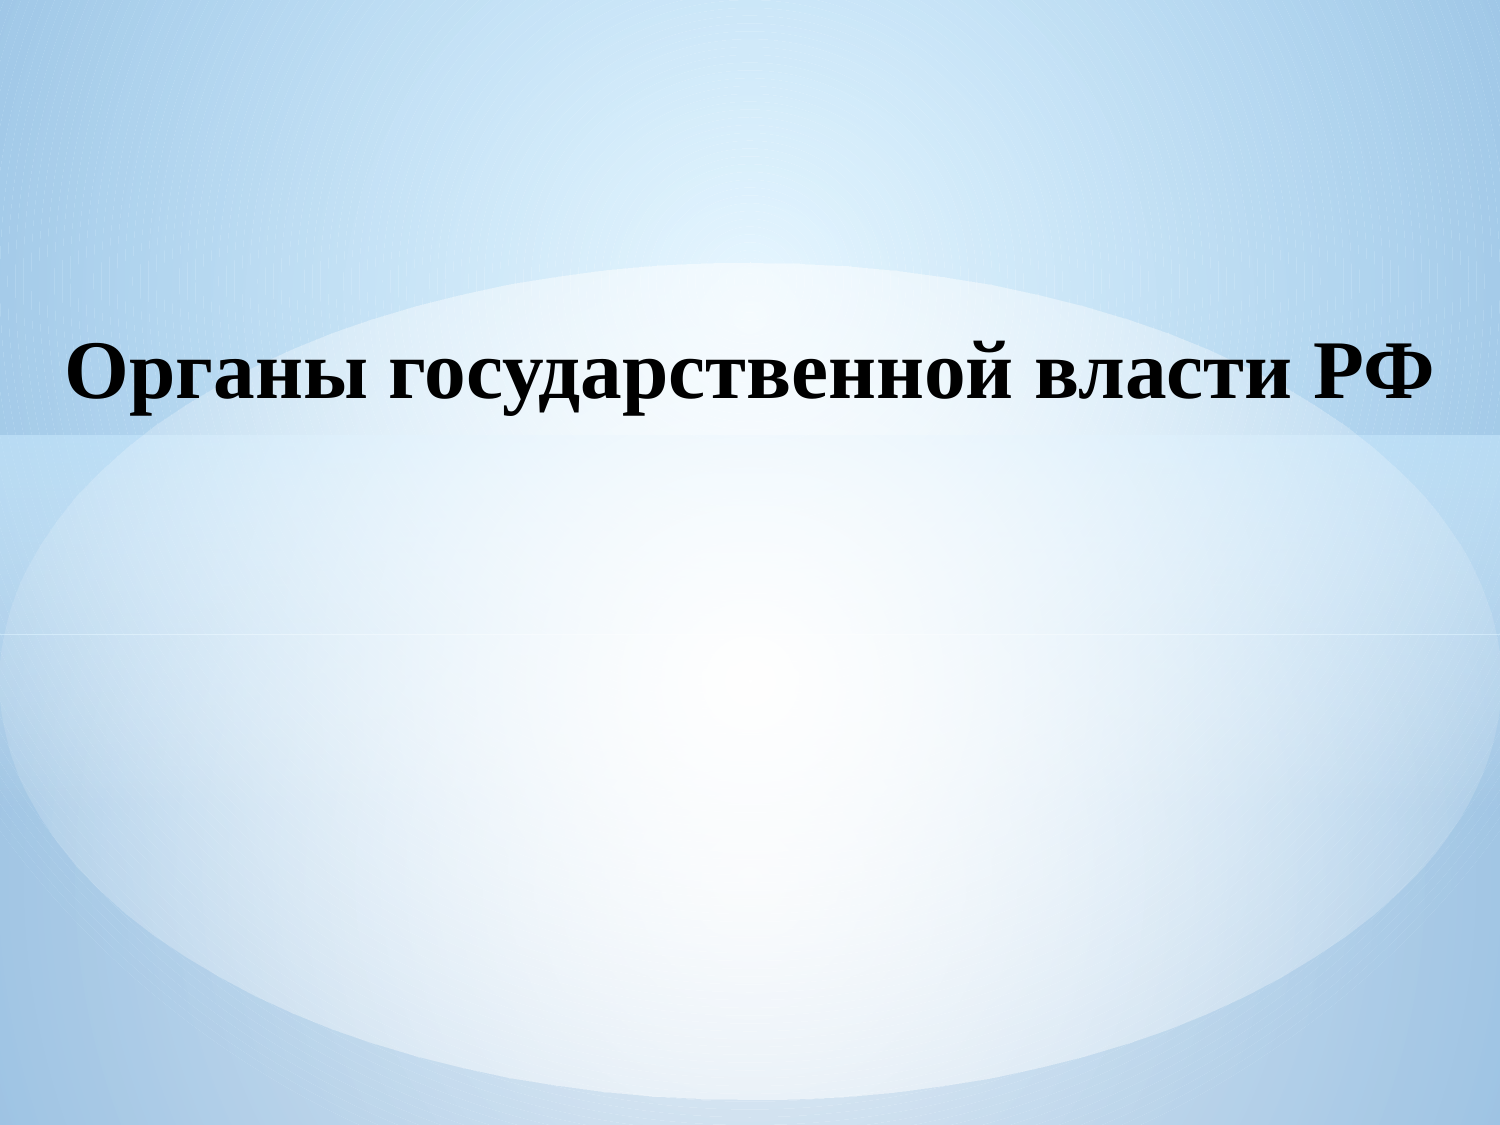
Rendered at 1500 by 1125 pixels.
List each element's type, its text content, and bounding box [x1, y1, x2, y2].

subtitle Органы государственной власти РФ [17, 19, 1483, 1106]
